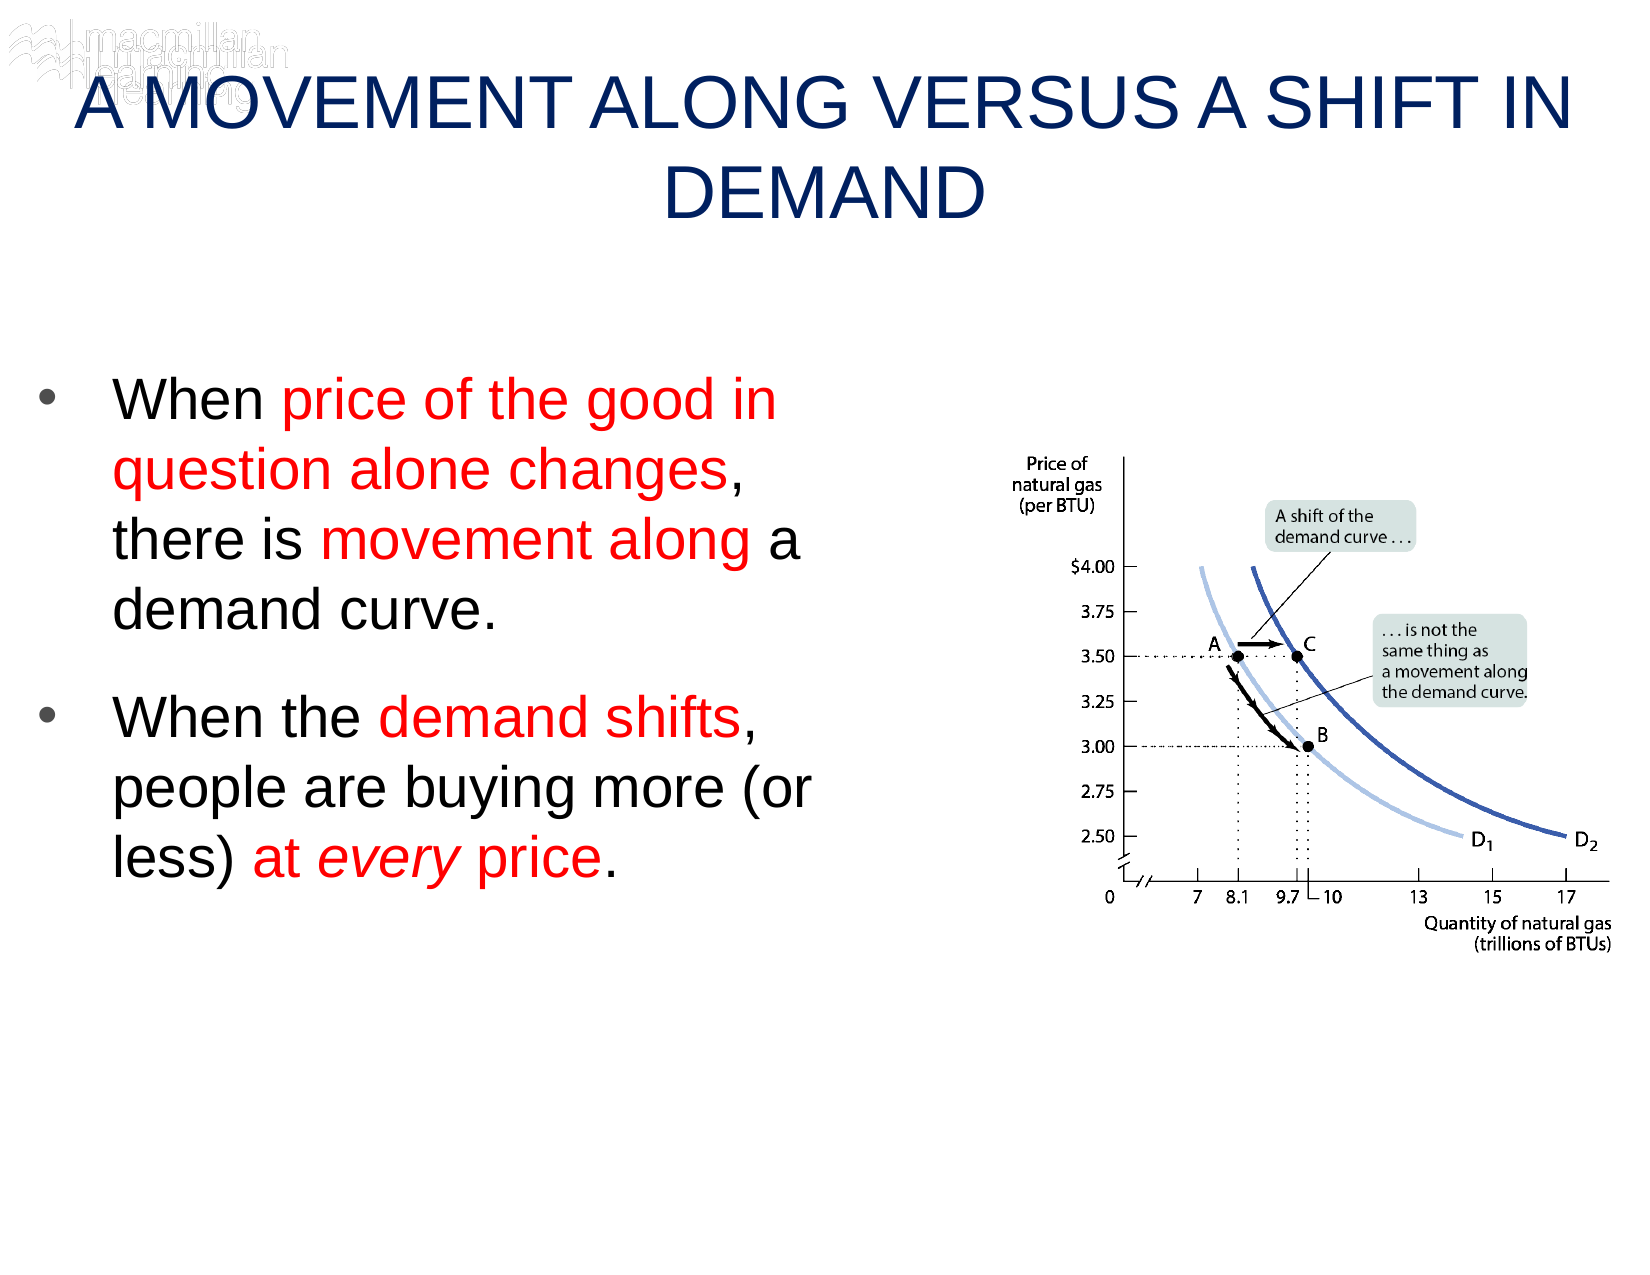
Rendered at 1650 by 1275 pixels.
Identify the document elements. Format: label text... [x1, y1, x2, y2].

title A MOVEMENT ALONG VERSUS A SHIFT IN DEMAND [0, 63, 1650, 225]
picture [9, 19, 288, 63]
list When price of the good in question alone changes, there is movement along a demand curve. When the demand shifts, people are buying more (or less) at every price. [22, 346, 907, 1060]
picture [1010, 452, 1612, 956]
